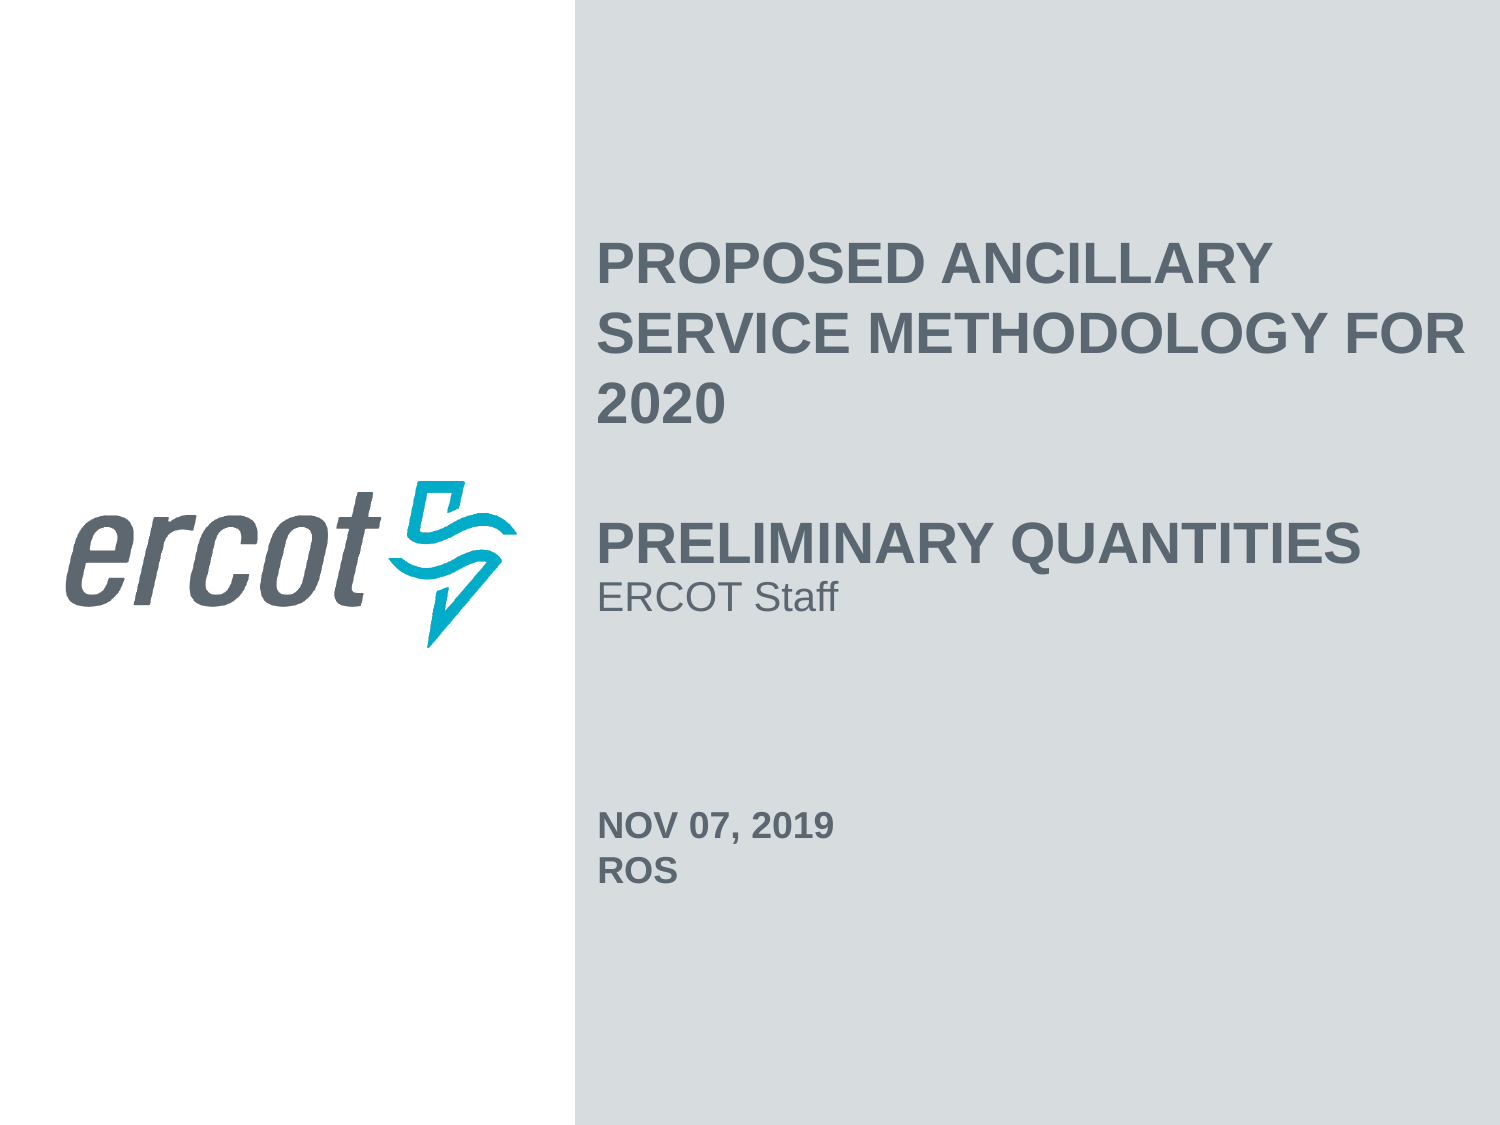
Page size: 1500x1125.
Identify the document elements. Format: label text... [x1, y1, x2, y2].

list ERCOT Staff [581, 596, 1315, 714]
list Proposed Ancillary Service Methodology for 2020 Preliminary Quantities [581, 217, 1488, 596]
picture [56, 471, 525, 654]
list Nov 07, 2019 ROS [582, 793, 1315, 900]
